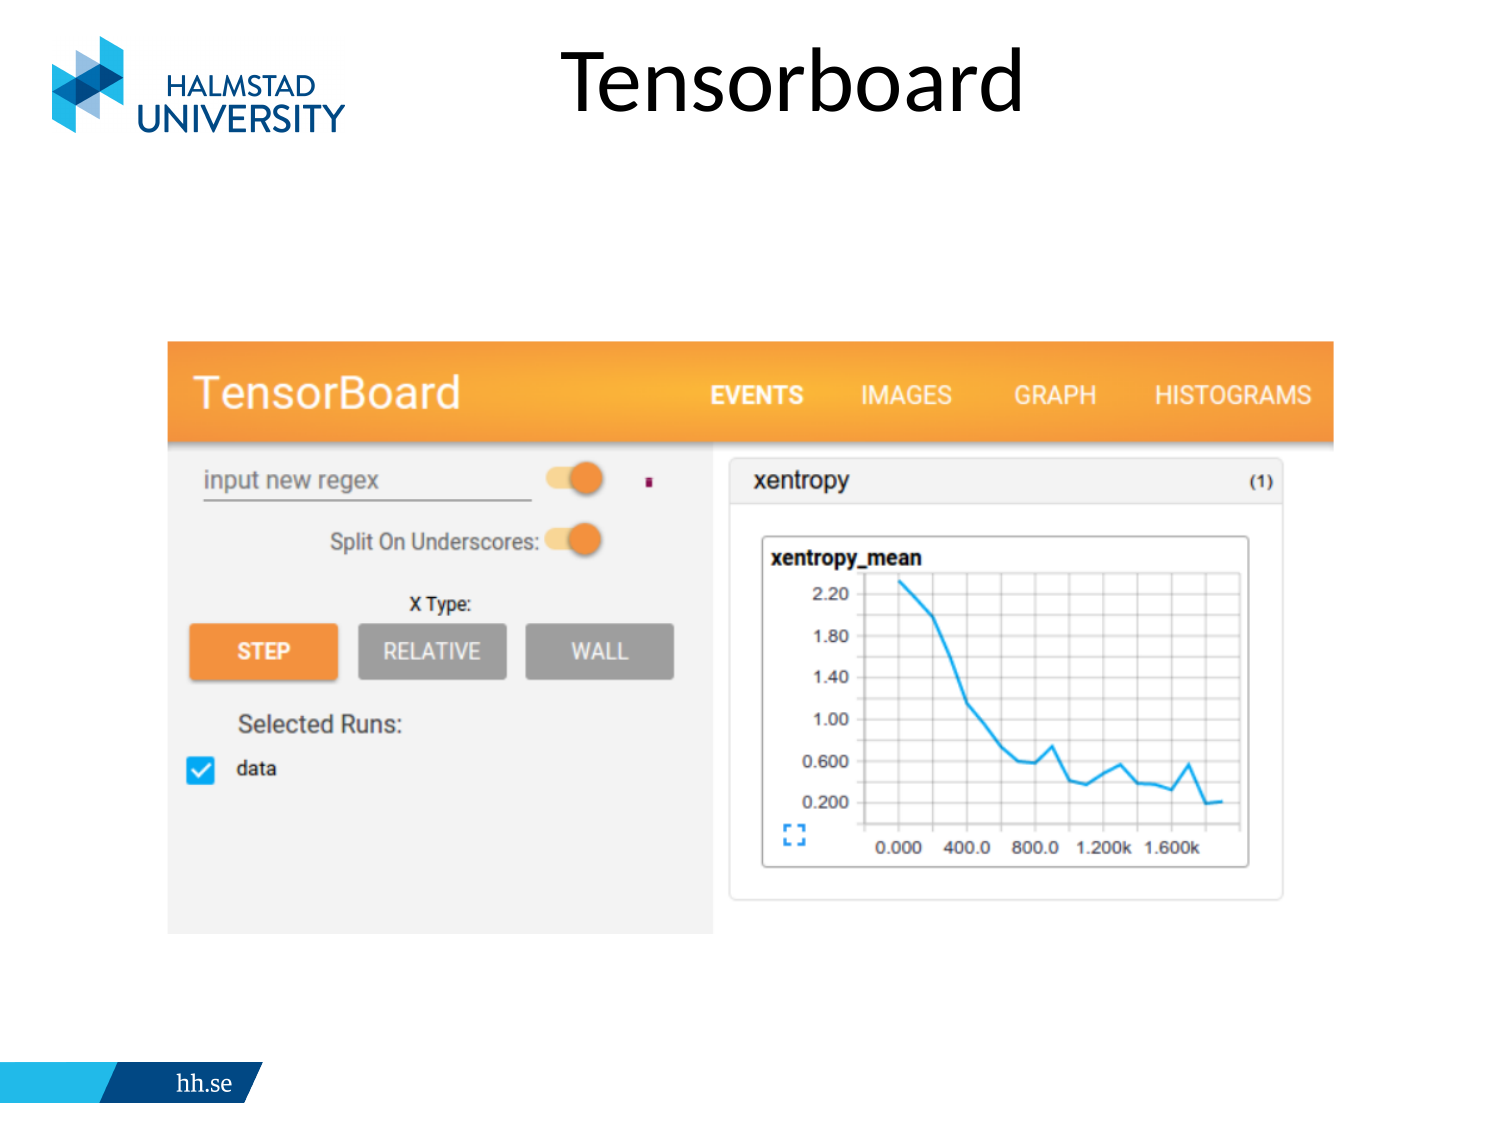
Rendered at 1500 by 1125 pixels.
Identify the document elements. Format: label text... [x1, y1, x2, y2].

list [159, 333, 1341, 934]
picture [52, 36, 157, 133]
title Tensorboard [157, 14, 1429, 263]
picture [0, 1062, 263, 1103]
